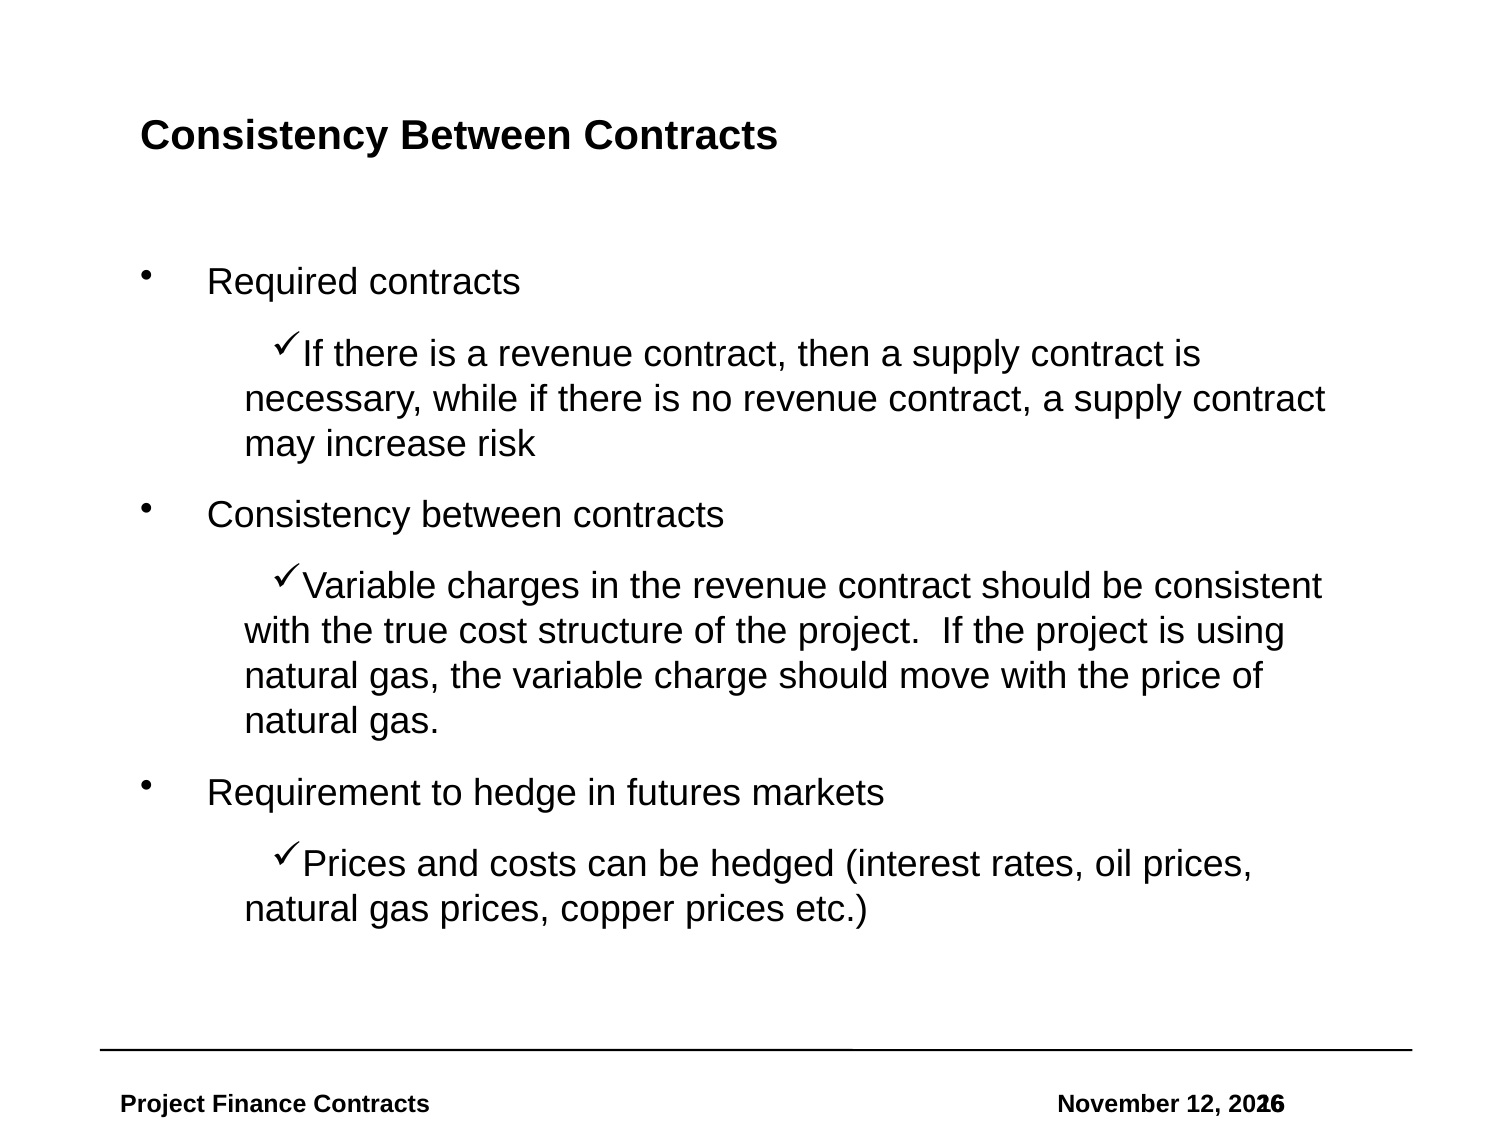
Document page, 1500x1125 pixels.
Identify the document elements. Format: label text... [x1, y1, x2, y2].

title Consistency Between Contracts [124, 99, 1288, 226]
list Required contracts If there is a revenue contract, then a supply contract is necessary, while if there is no revenue contract, a supply contract may increase risk Consistency between contracts Variable charges in the revenue contract should be consistent with the true cost structure of the project. If the project is using natural gas, the variable charge should move with the price of natural gas. Requirement to hedge in futures markets Prices and costs can be hedged (interest rates, oil prices, natural gas prices, copper prices etc.) [124, 249, 1376, 1001]
